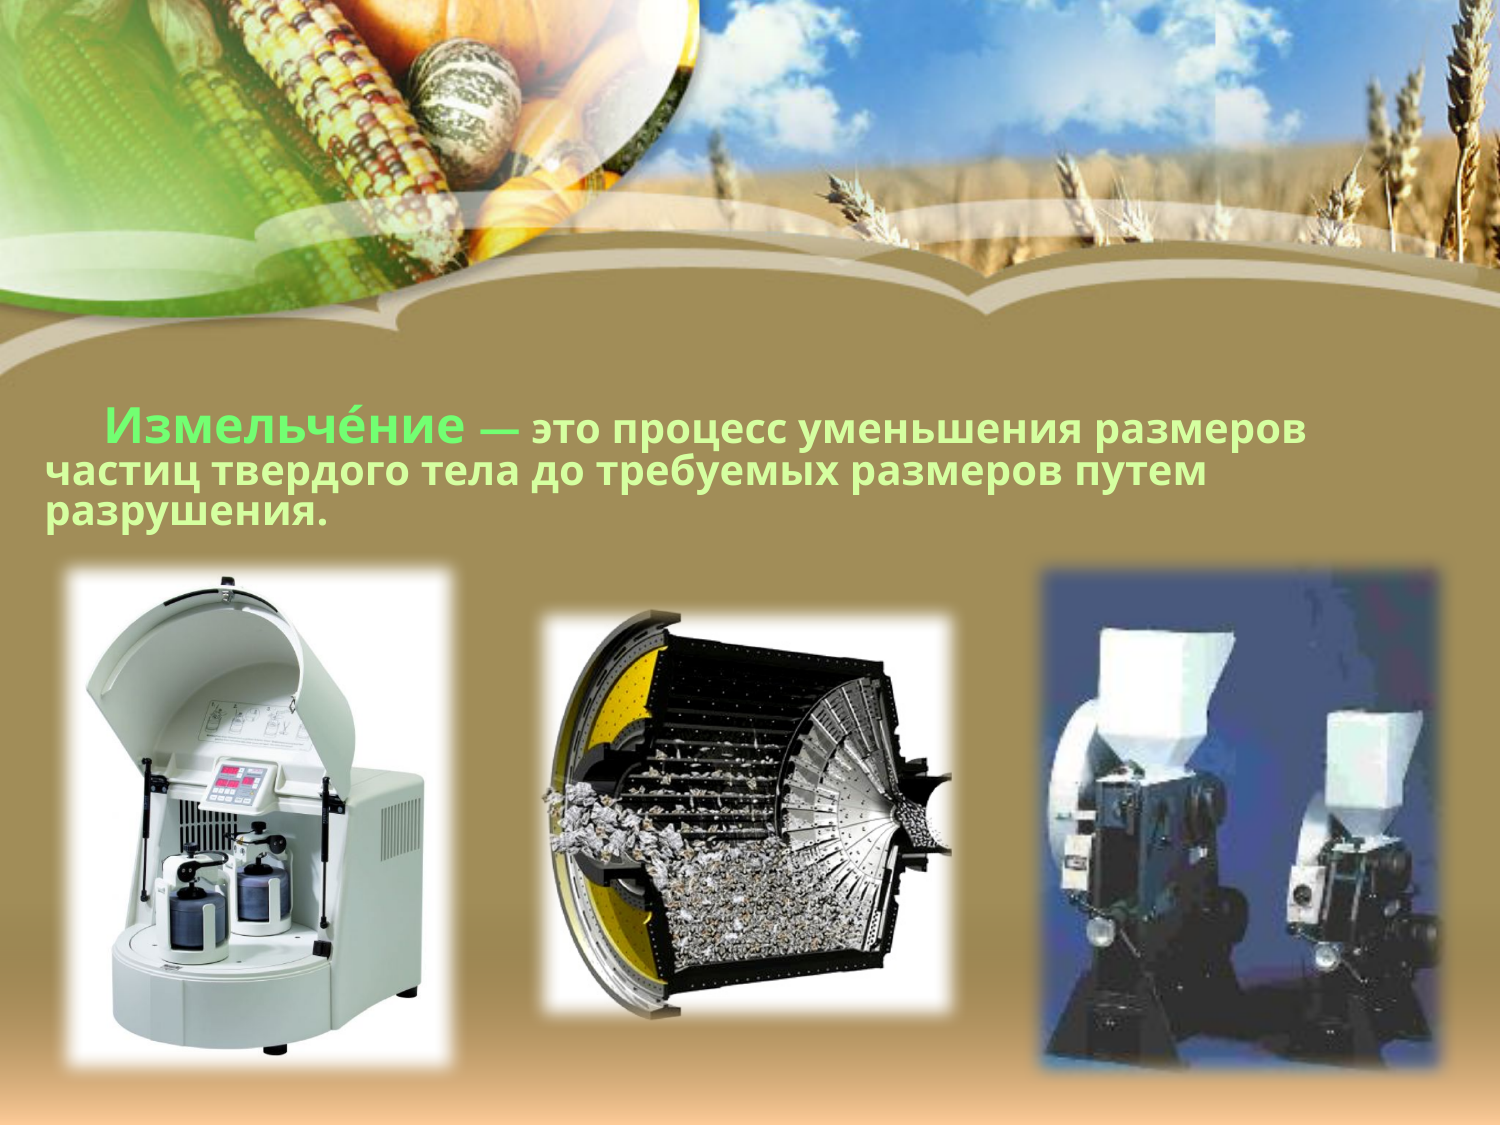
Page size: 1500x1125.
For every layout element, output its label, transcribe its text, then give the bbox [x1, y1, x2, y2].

list Измельче́ние — это процесс уменьшения размеров частиц твердого тела до требуемых размеров путем разрушения. [29, 338, 1447, 1094]
picture [0, 0, 1500, 1086]
picture [48, 550, 471, 1086]
picture [525, 597, 970, 1031]
